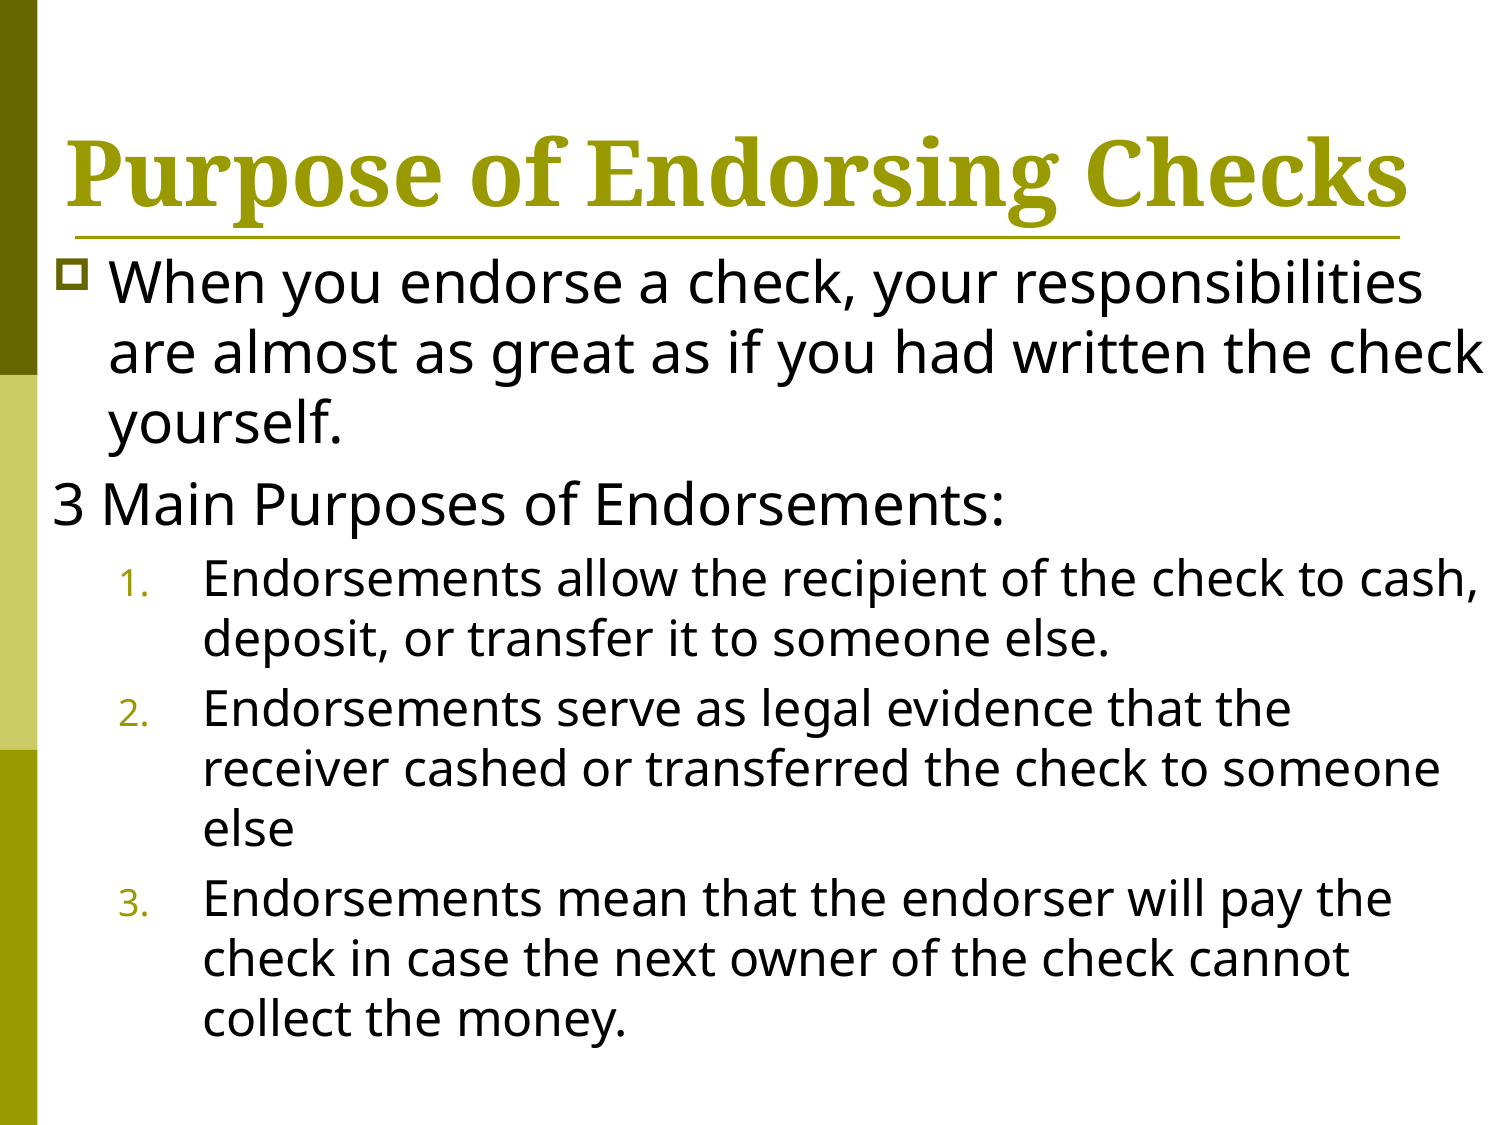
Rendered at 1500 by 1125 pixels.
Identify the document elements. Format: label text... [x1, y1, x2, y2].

list When you endorse a check, your responsibilities are almost as great as if you had written the check yourself. 3 Main Purposes of Endorsements: Endorsements allow the recipient of the check to cash, deposit, or transfer it to someone else. Endorsements serve as legal evidence that the receiver cashed or transferred the check to someone else Endorsements mean that the endorser will pay the check in case the next owner of the check cannot collect the money. [37, 237, 1500, 1125]
title Purpose of Endorsing Checks [49, 24, 1500, 233]
